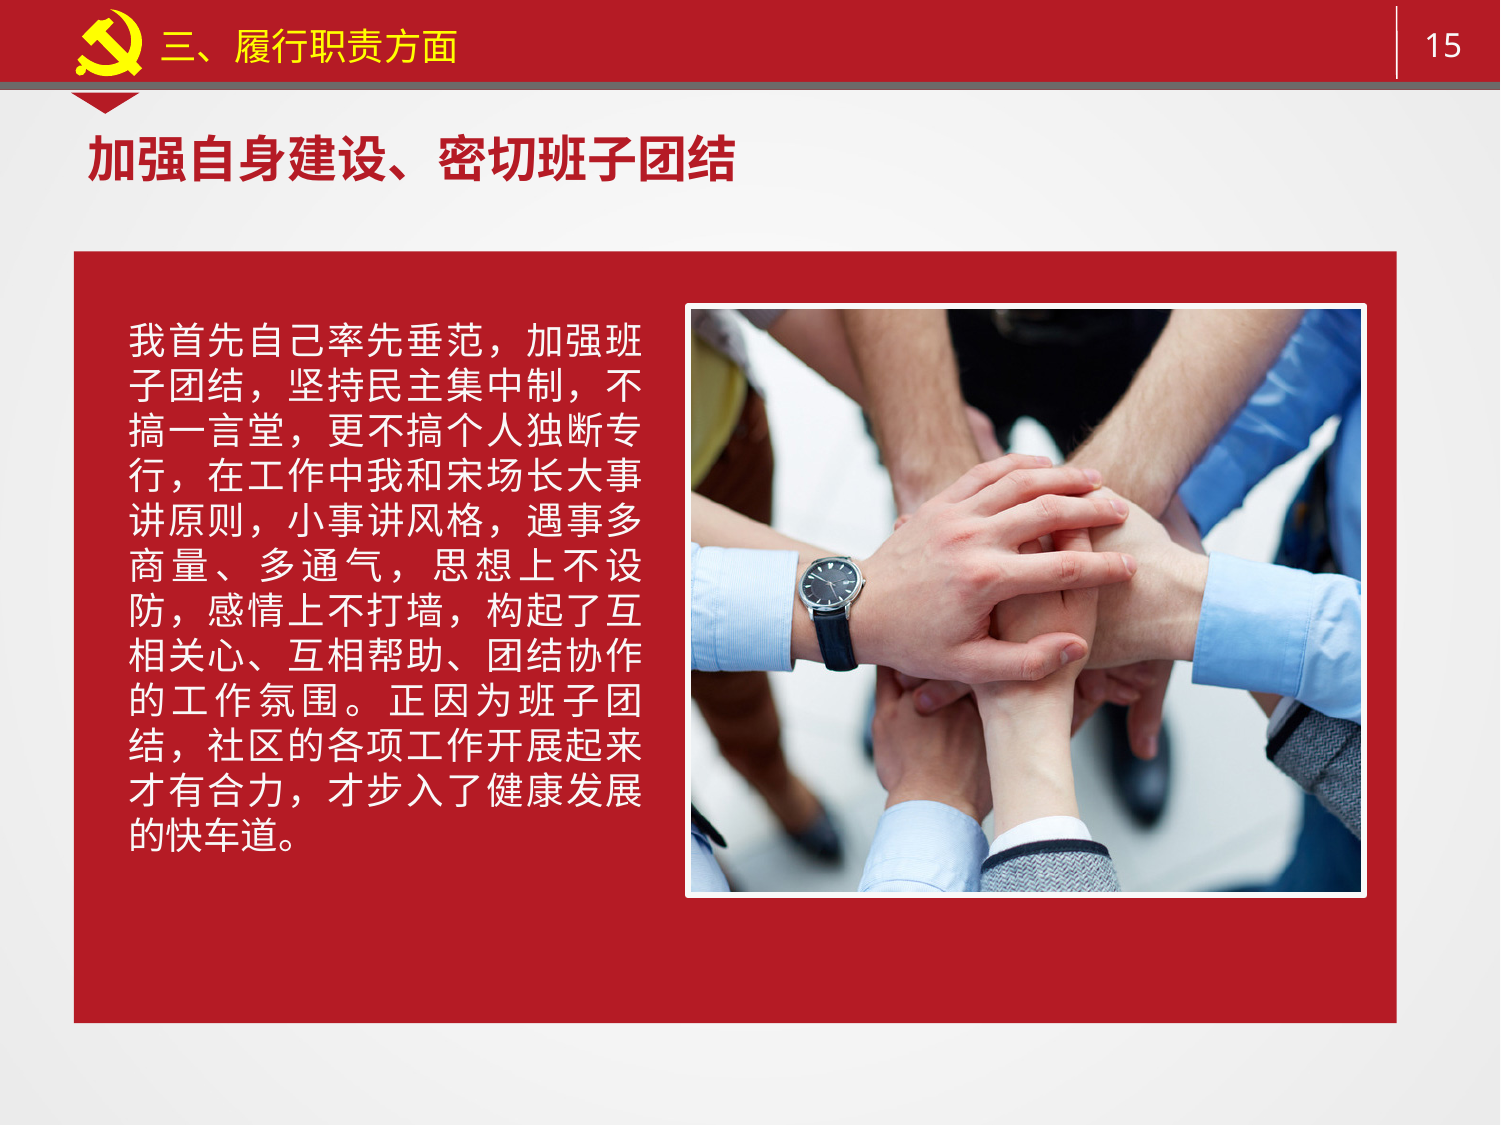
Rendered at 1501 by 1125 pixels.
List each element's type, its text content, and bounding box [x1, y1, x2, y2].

text_box 加强自身建设、密切班子团结 [72, 120, 753, 196]
text_box 三、履行职责方面 [144, 16, 715, 76]
picture [0, 0, 1501, 1125]
text_box [75, 9, 143, 77]
text_box [73, 251, 1397, 1024]
text_box [71, 92, 140, 114]
text_box 我首先自己率先垂范，加强班子团结，坚持民主集中制，不搞一言堂，更不搞个人独断专行，在工作中我和宋场长大事讲原则，小事讲风格，遇事多商量、多通气，思想上不设防，感情上不打墙，构起了互相关心、互相帮助、团结协作的工作氛围。正因为班子团结，社区的各项工作开展起来才有合力，才步入了健康发展的快车道。 [113, 309, 659, 865]
